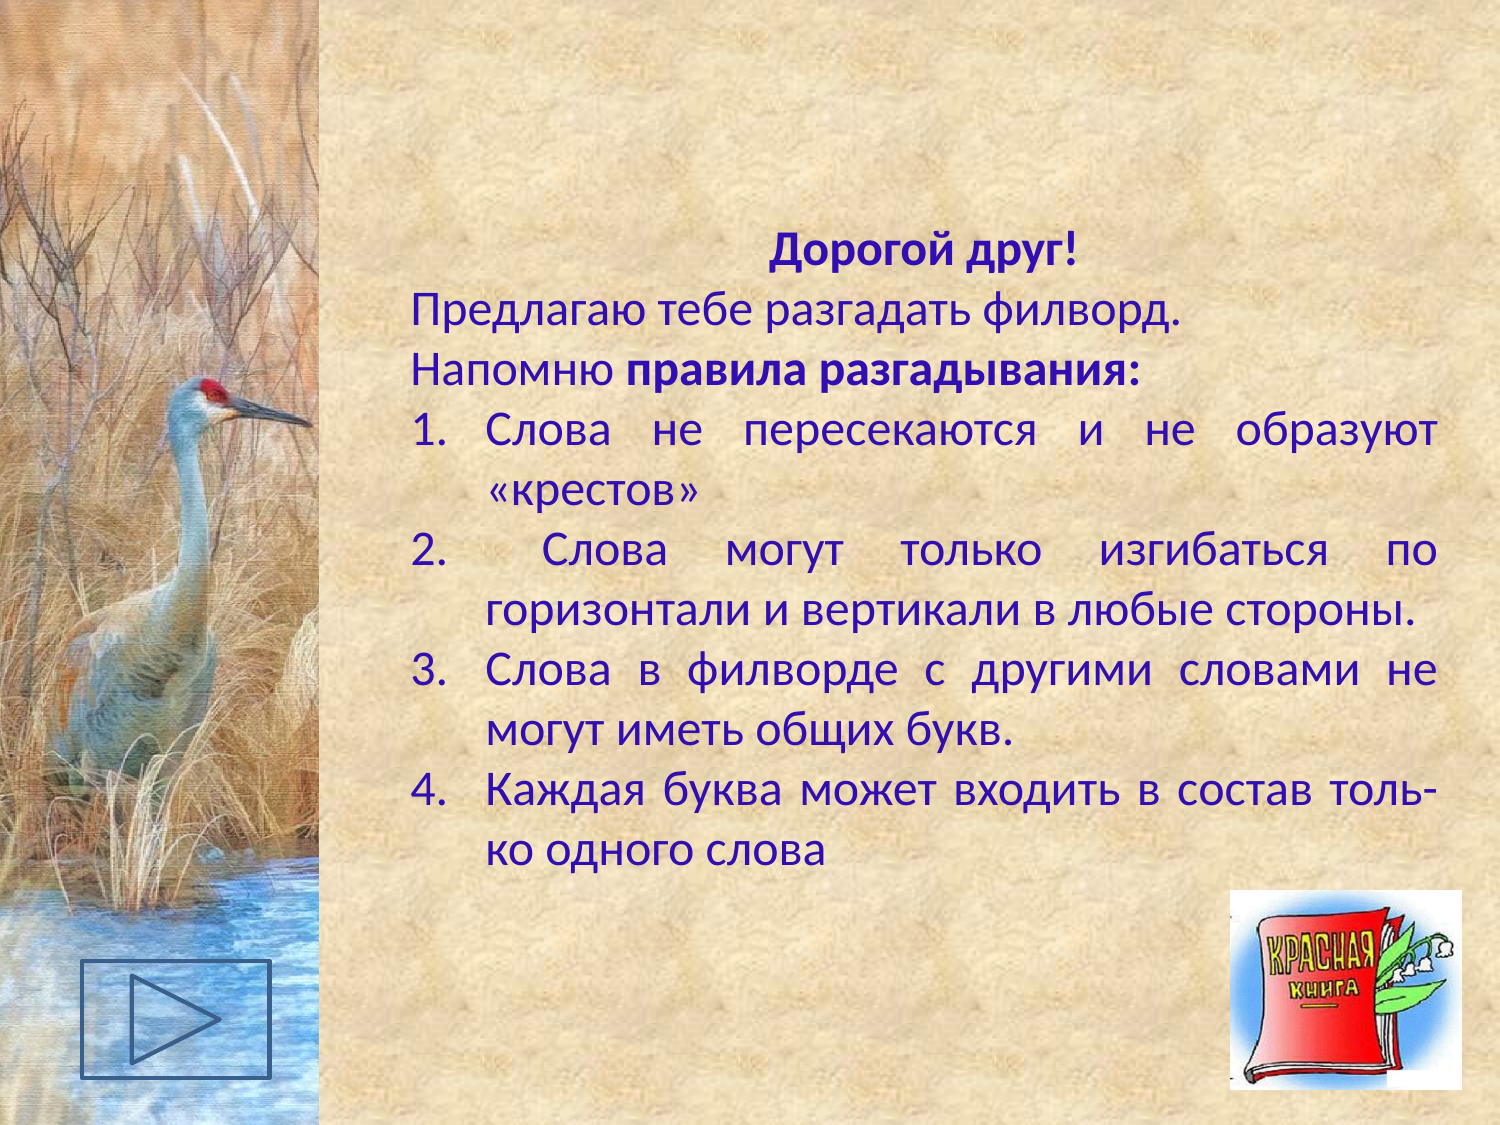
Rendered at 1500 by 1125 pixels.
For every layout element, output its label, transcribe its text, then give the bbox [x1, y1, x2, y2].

picture [0, 0, 1500, 1125]
text_box Дорогой друг! Предлагаю тебе разгадать филворд. Напомню правила разгадывания: Слова не пересекаются и не образуют «крестов» Слова могут только изгибаться по горизонтали и вертикали в любые стороны. Слова в филворде с другими словами не могут иметь общих букв. Каждая буква может входить в состав толь- ко одного слова [395, 208, 1454, 943]
text_box [80, 959, 272, 1080]
